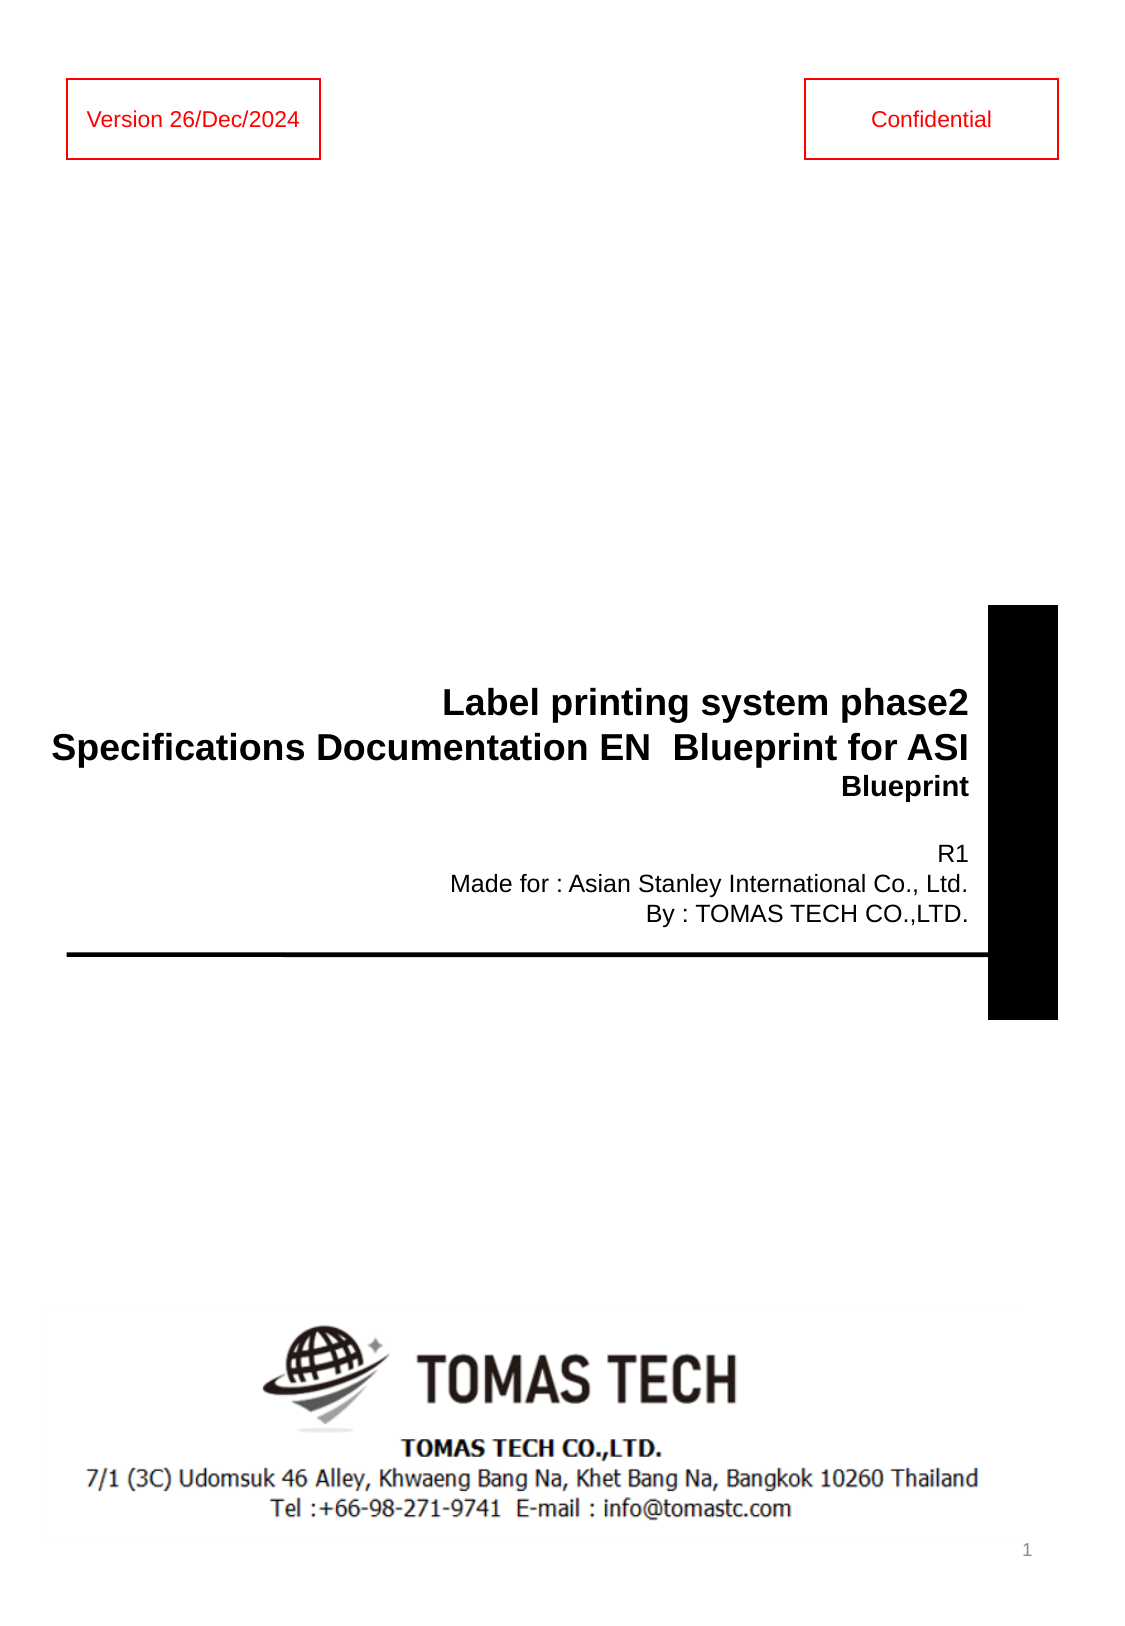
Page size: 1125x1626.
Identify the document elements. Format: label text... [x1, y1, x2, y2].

text_box Label printing system phase2 Specifications Documentation EN Blueprint for ASI Blueprint R1 Made for : Asian Stanley International Co., Ltd. By : TOMAS TECH CO.,LTD. [36, 670, 66, 980]
text_box Confidential [804, 78, 1059, 160]
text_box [66, 604, 1059, 1021]
slide_number 1 [794, 1506, 1048, 1593]
picture [46, 1309, 1024, 1543]
text_box Version 26/Dec/2024 [66, 78, 321, 160]
